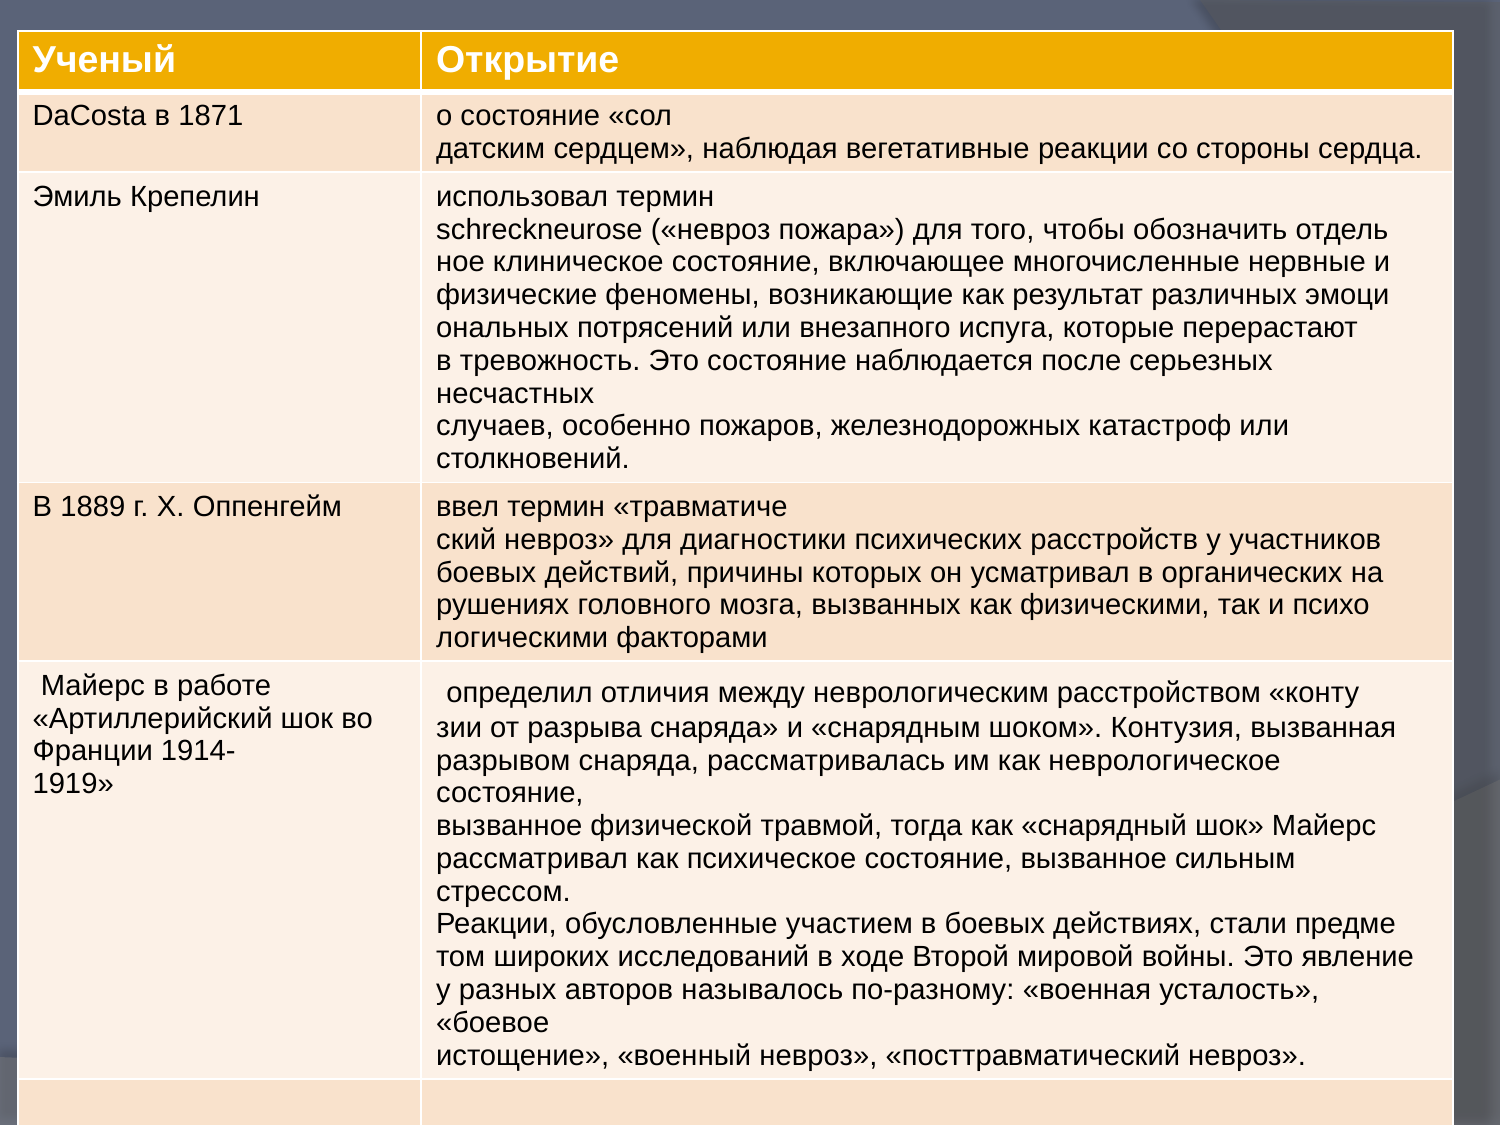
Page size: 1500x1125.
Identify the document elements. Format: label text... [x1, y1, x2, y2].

table_cell определил отличия между неврологическим расстройством «конту­ зии от разрыва снаряда» и «снарядным шоком». Контузия, вызванная разрывом снаряда, рассматривалась им как неврологическое состояние, вызванное физической травмой, тогда как «снарядный шок» Майерс рассматривал как психическое состояние, вызванное сильным стрессом. Реакции, обусловленные участием в боевых действиях, стали предме­ том широких исследований в ходе Второй мировой войны. Это явление у разных авторов называлось по-разному: «военная усталость», «боевое истощение», «военный невроз», «посттравматический невроз». [422, 662, 1452, 1078]
table_header Ученый [19, 32, 420, 89]
table_cell [19, 1080, 420, 1125]
table_cell Майерс в работе «Артиллерийский шок во Франции 1914- 1919» [19, 662, 420, 1078]
table_cell В 1889 г. X. Оппенгейм [19, 483, 420, 660]
table_header Открытие [422, 32, 1452, 89]
table_cell использовал термин schreckneurose («невроз пожара») для того, чтобы обозначить отдель­ ное клиническое состояние, включающее многочисленные нервные и физические феномены, возникающие как результат различных эмоци­ ональных потрясений или внезапного испуга, которые перерастают в тревожность. Это состояние наблюдается после серьезных несчастных случаев, особенно пожаров, железнодорожных катастроф или столкновений. [422, 173, 1452, 482]
table_cell о состояние «сол­ датским сердцем», наблюдая вегетативные реакции со стороны сердца. [422, 95, 1452, 171]
table_cell Эмиль Крепелин [19, 173, 420, 482]
table_cell ввел термин «травматиче­ ский невроз» для диагностики психических расстройств у участников боевых действий, причины которых он усматривал в органических на­ рушениях головного мозга, вызванных как физическими, так и психо­ логическими факторами [422, 483, 1452, 660]
table_cell [422, 1080, 1452, 1125]
table_cell DaCosta в 1871 [19, 95, 420, 171]
